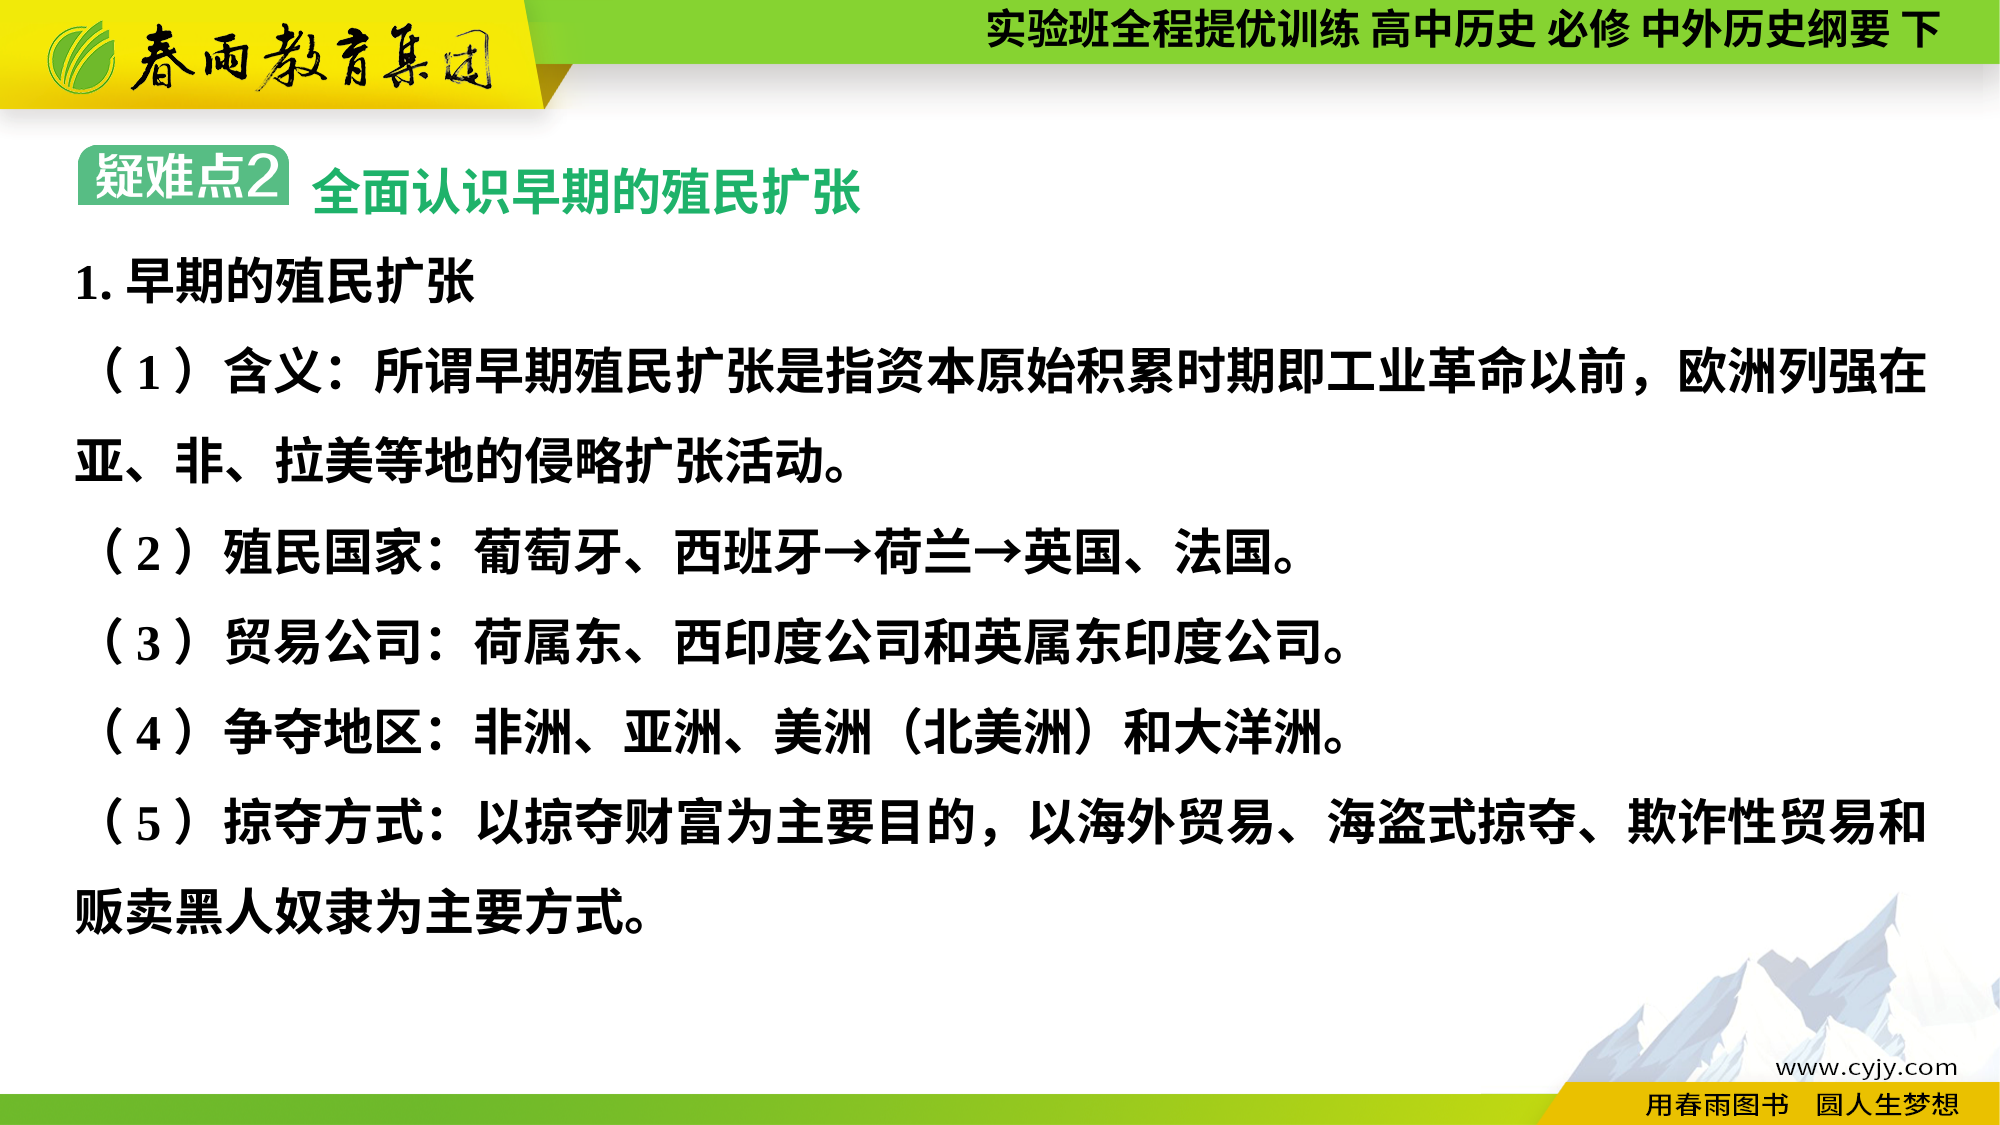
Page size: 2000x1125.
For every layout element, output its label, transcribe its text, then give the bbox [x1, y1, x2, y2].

list 全面认识早期的殖民扩张 1.早期的殖民扩张 （1）含义：所谓早期殖民扩张是指资本原始积累时期即工业革命以前，欧洲列强在亚、非、拉美等地的侵略扩张活动。 （2）殖民国家：葡萄牙、西班牙→荷兰→英国、法国。 （3）贸易公司：荷属东、西印度公司和英属东印度公司。 （4）争夺地区：非洲、亚洲、美洲（北美洲）和大洋洲。 （5）掠夺方式：以掠夺财富为主要目的，以海外贸易、海盗式掠夺、欺诈性贸易和贩卖黑人奴隶为主要方式。 [59, 122, 1944, 956]
picture [0, 0, 2000, 1125]
